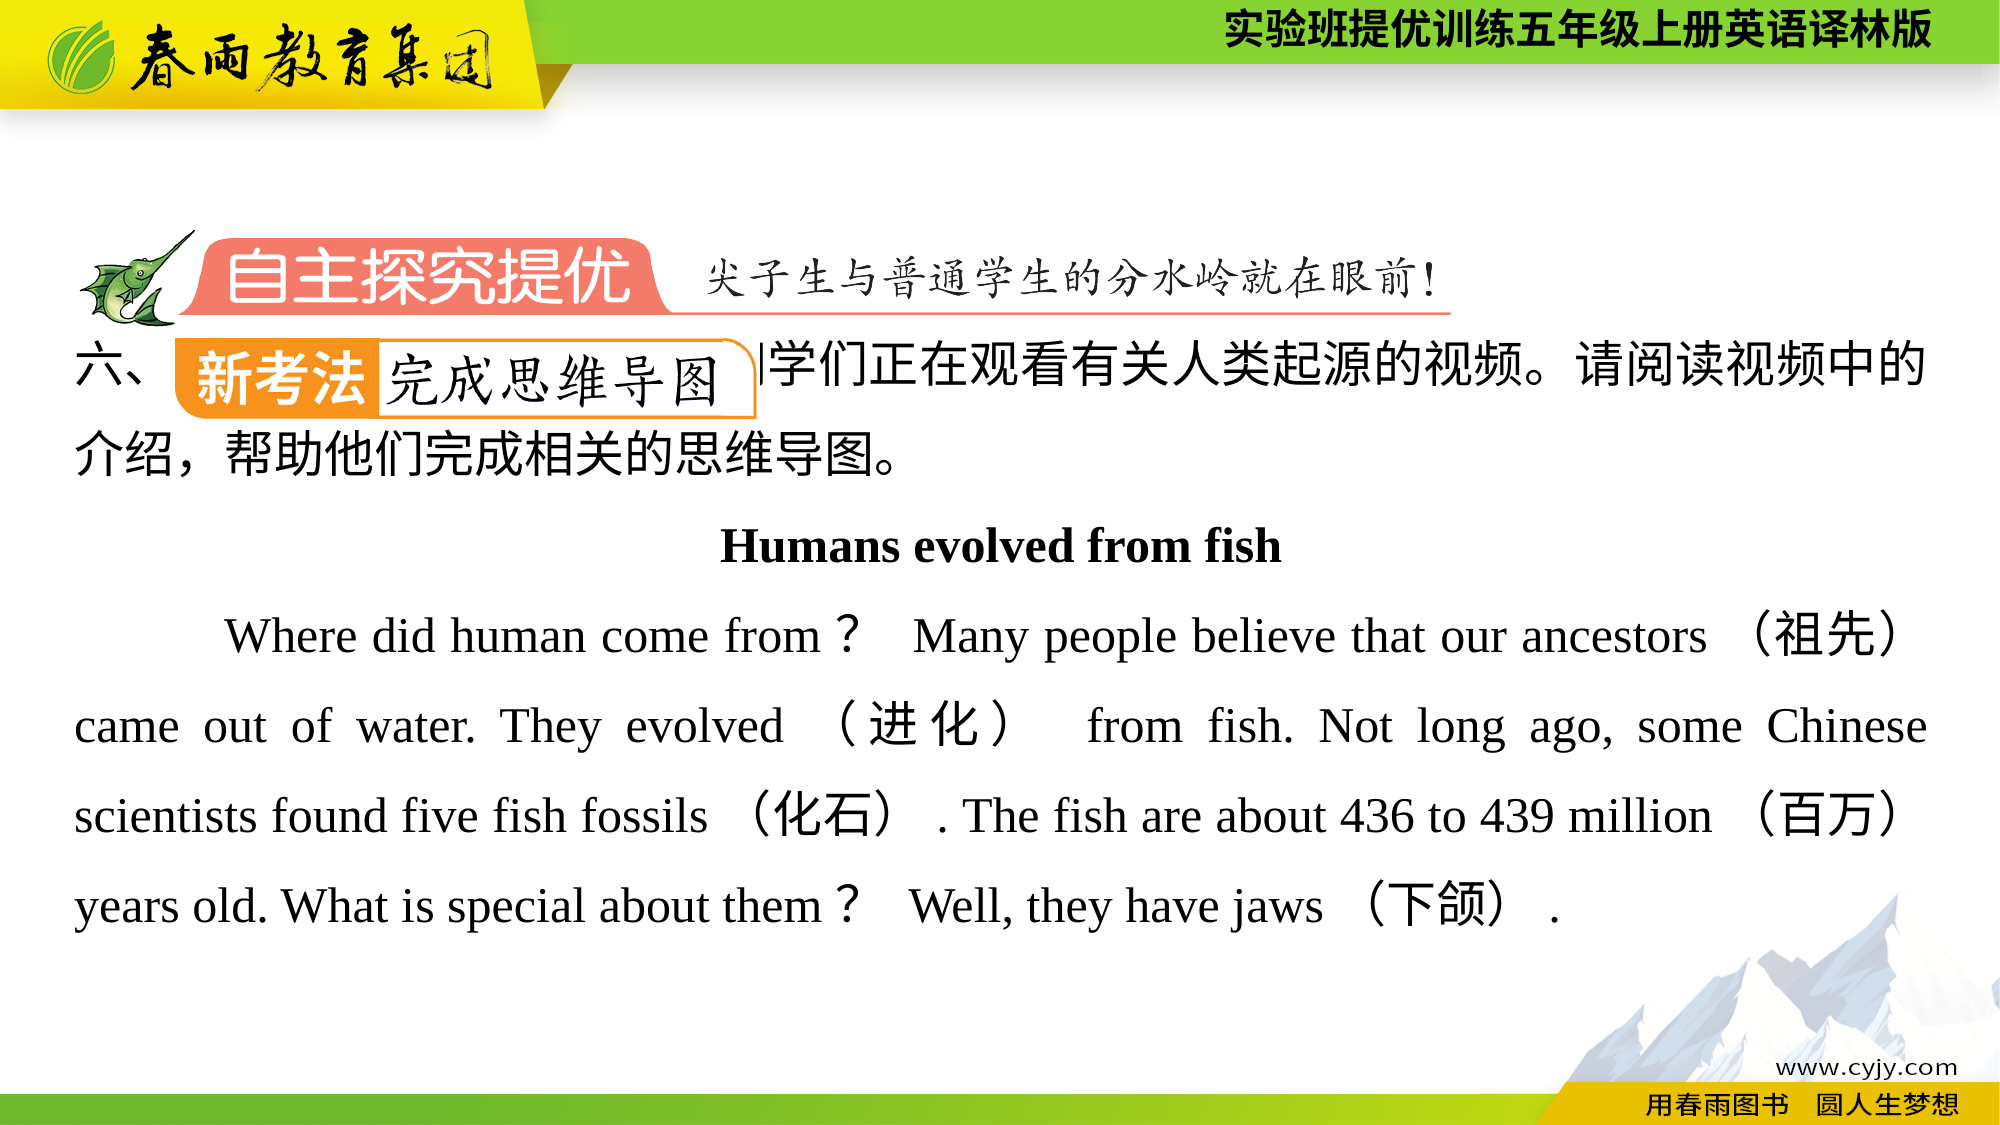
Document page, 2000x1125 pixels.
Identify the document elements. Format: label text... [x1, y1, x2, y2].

list 六、 同学们正在观看有关人类起源的视频。请阅读视频中的介绍，帮助他们完成相关的思维导图。 Humans evolved from fish Where did human come from？ Many people believe that our ancestors（祖先） came out of water. They evolved（进化） from fish. Not long ago, some Chinese scientists found five fish fossils（化石）. The fish are about 436 to 439 million（百万） years old. What is special about them？ Well, they have jaws（下颌）. [59, 122, 1944, 979]
picture [0, 0, 2000, 1125]
